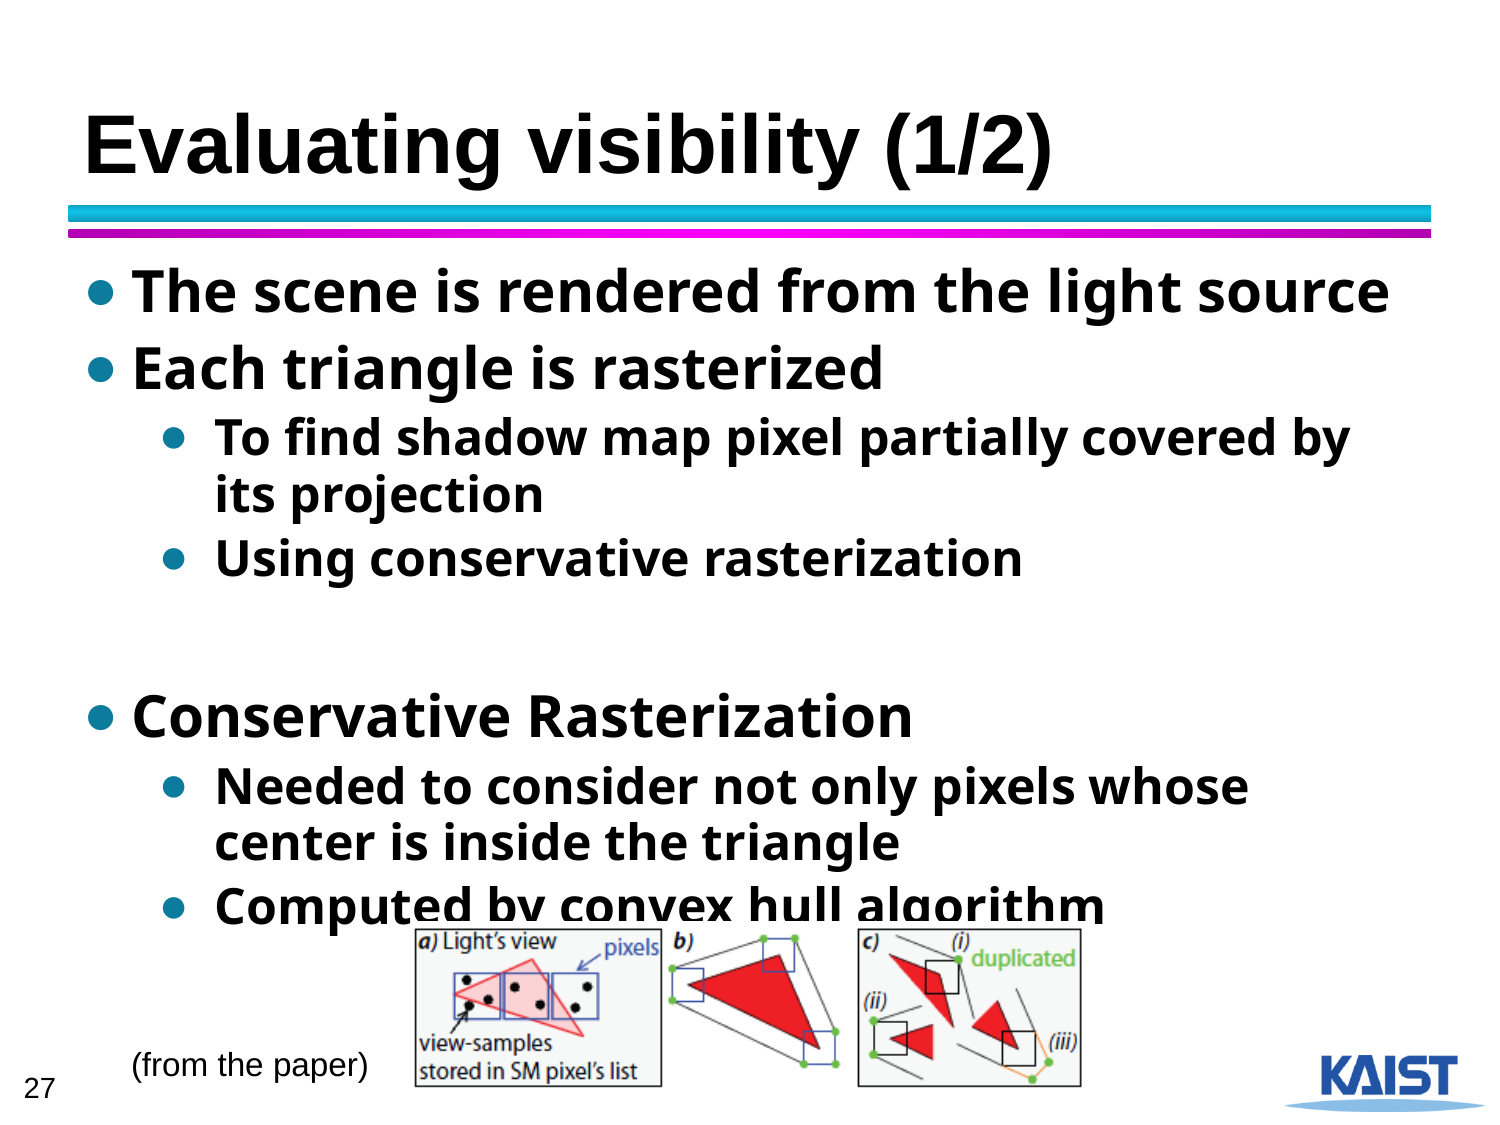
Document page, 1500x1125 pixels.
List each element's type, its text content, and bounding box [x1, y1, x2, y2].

title Evaluating visibility (1/2) [68, 48, 1428, 199]
picture [1284, 1055, 1485, 1112]
picture [412, 921, 1088, 1092]
text_box (from the paper) [116, 1036, 385, 1091]
list The scene is rendered from the light source Each triangle is rasterized To find shadow map pixel partially covered by its projection Using conservative rasterization Conservative Rasterization Needed to consider not only pixels whose center is inside the triangle Computed by convex hull algorithm [68, 259, 1434, 1093]
